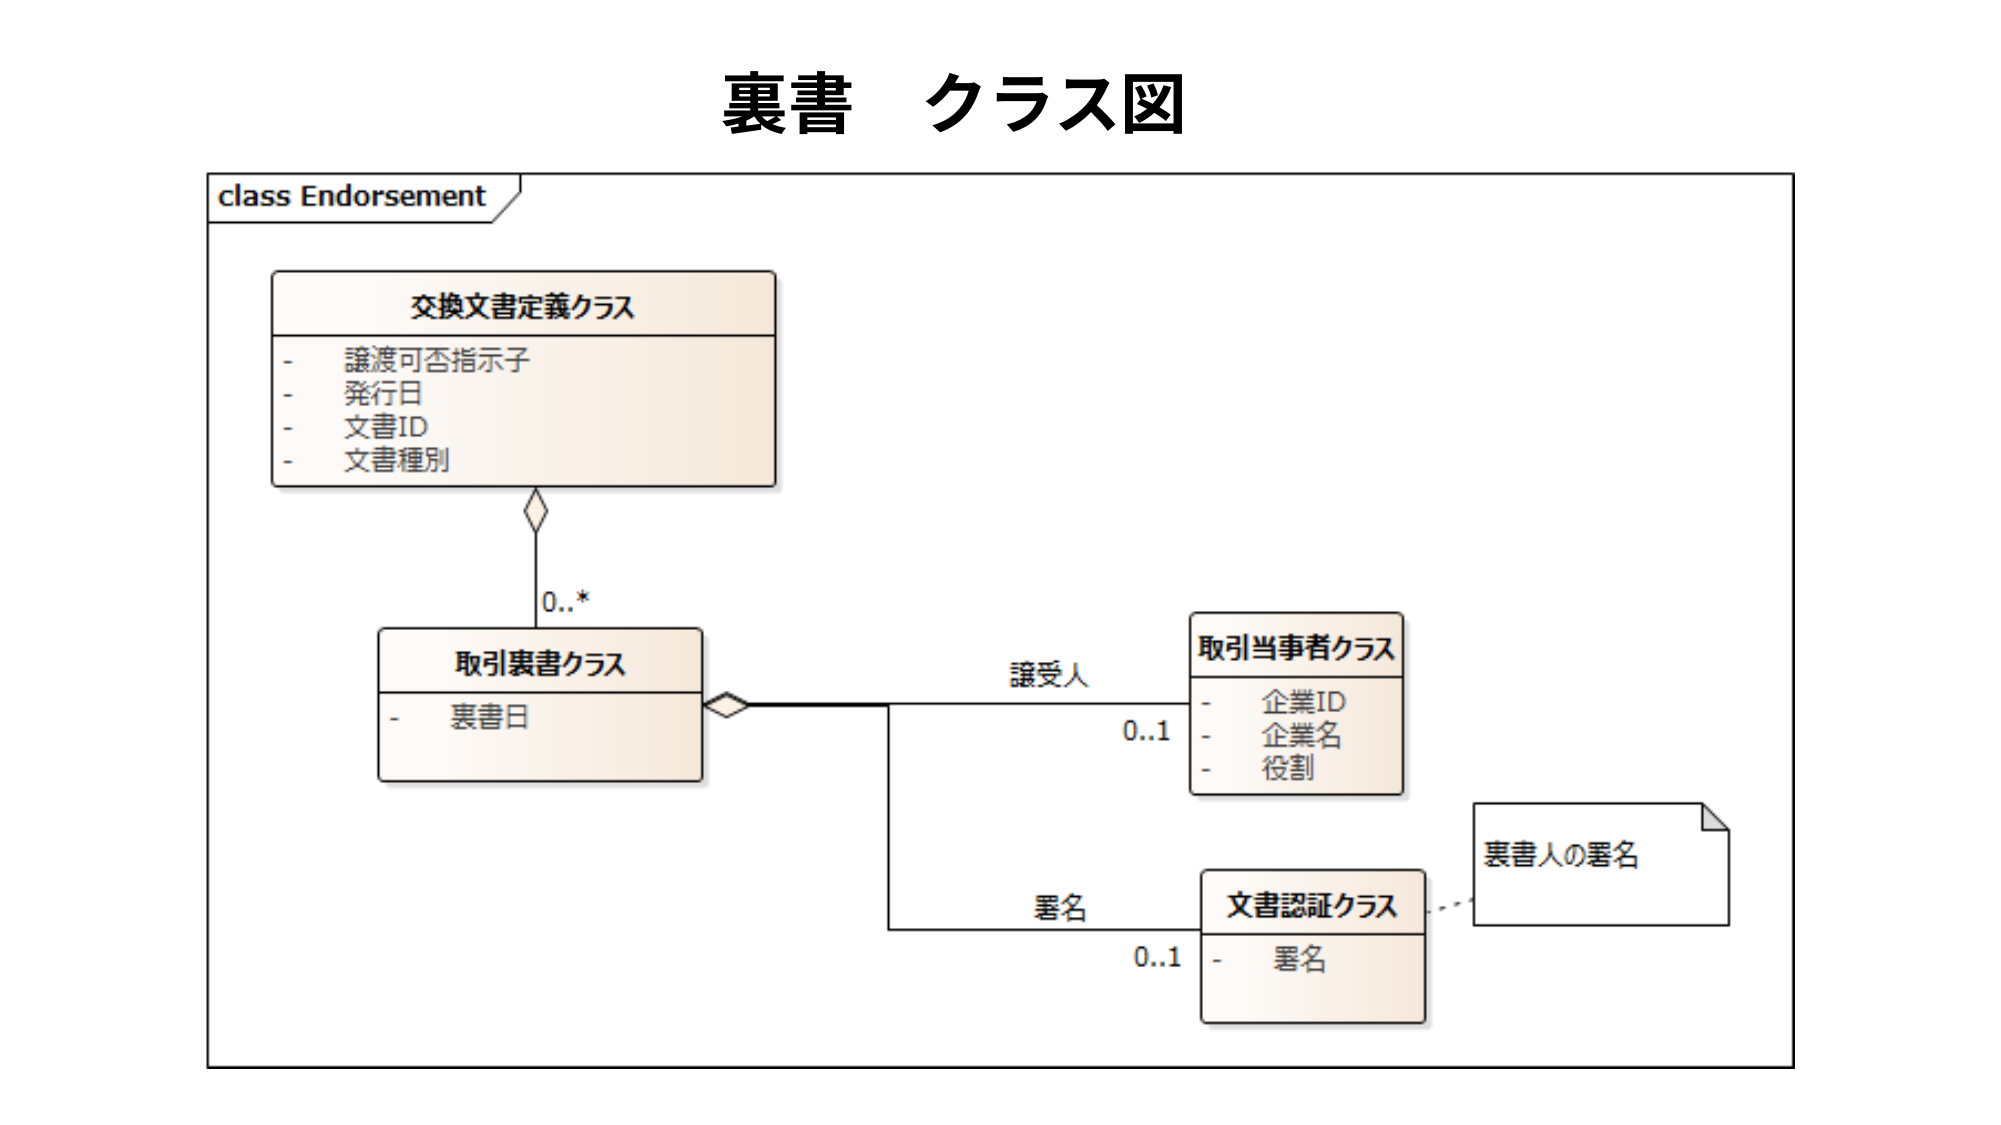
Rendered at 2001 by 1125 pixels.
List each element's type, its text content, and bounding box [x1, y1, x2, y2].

picture [205, 171, 1795, 1069]
text_box 裏書 クラス図 [490, 54, 1419, 150]
